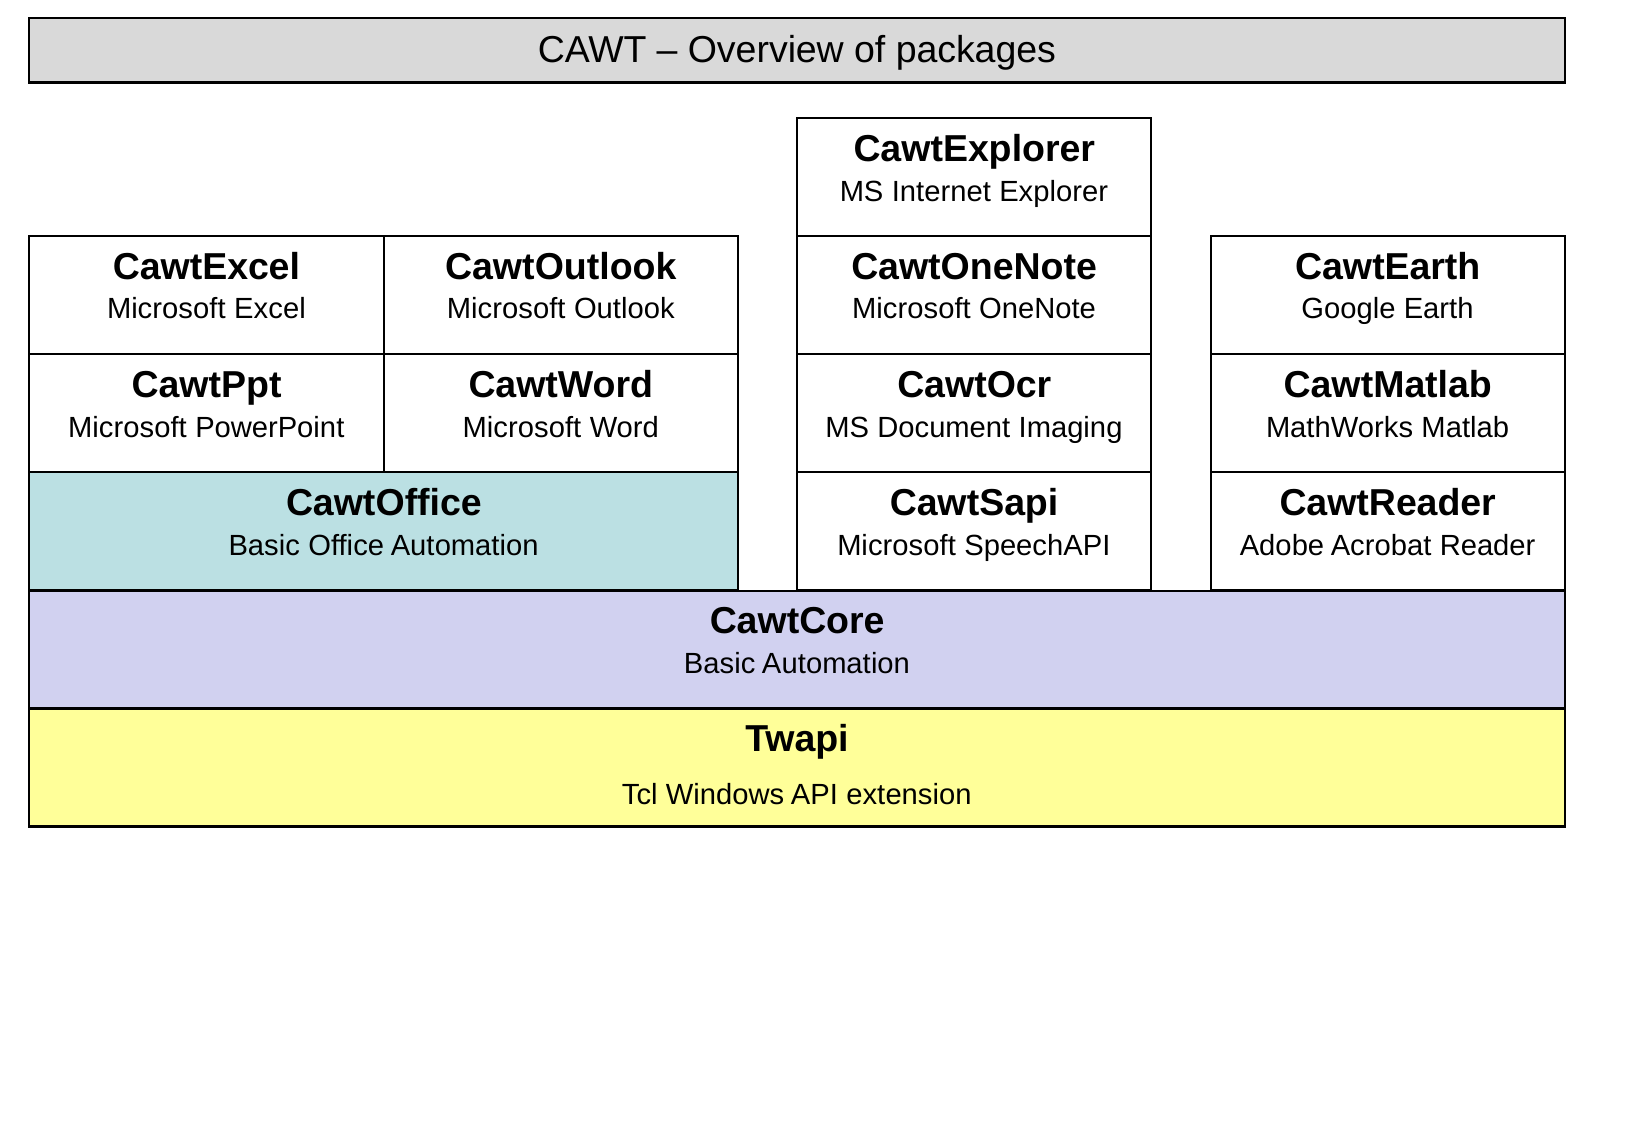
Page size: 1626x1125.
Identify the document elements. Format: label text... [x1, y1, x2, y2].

text_box CawtSapi Microsoft SpeechAPI [797, 472, 1152, 591]
text_box CawtOcr MS Document Imaging [797, 355, 1152, 472]
text_box CawtPpt Microsoft PowerPoint [29, 354, 384, 472]
title CAWT – Overview of packages [29, 17, 1566, 83]
text_box CawtCore Basic Automation [29, 590, 1565, 709]
text_box CawtReader Adobe Acrobat Reader [1210, 472, 1565, 591]
text_box Twapi Tcl Windows API extension [29, 709, 1565, 827]
text_box CawtMatlab MathWorks Matlab [1210, 355, 1565, 472]
text_box CawtOutlook Microsoft Outlook [383, 236, 738, 355]
text_box CawtOffice Basic Office Automation [29, 472, 739, 591]
text_box CawtExcel Microsoft Excel [29, 236, 383, 354]
text_box CawtWord Microsoft Word [384, 355, 738, 472]
text_box CawtExplorer MS Internet Explorer [797, 118, 1152, 236]
text_box CawtOneNote Microsoft OneNote [797, 236, 1152, 355]
text_box CawtEarth Google Earth [1210, 236, 1565, 355]
